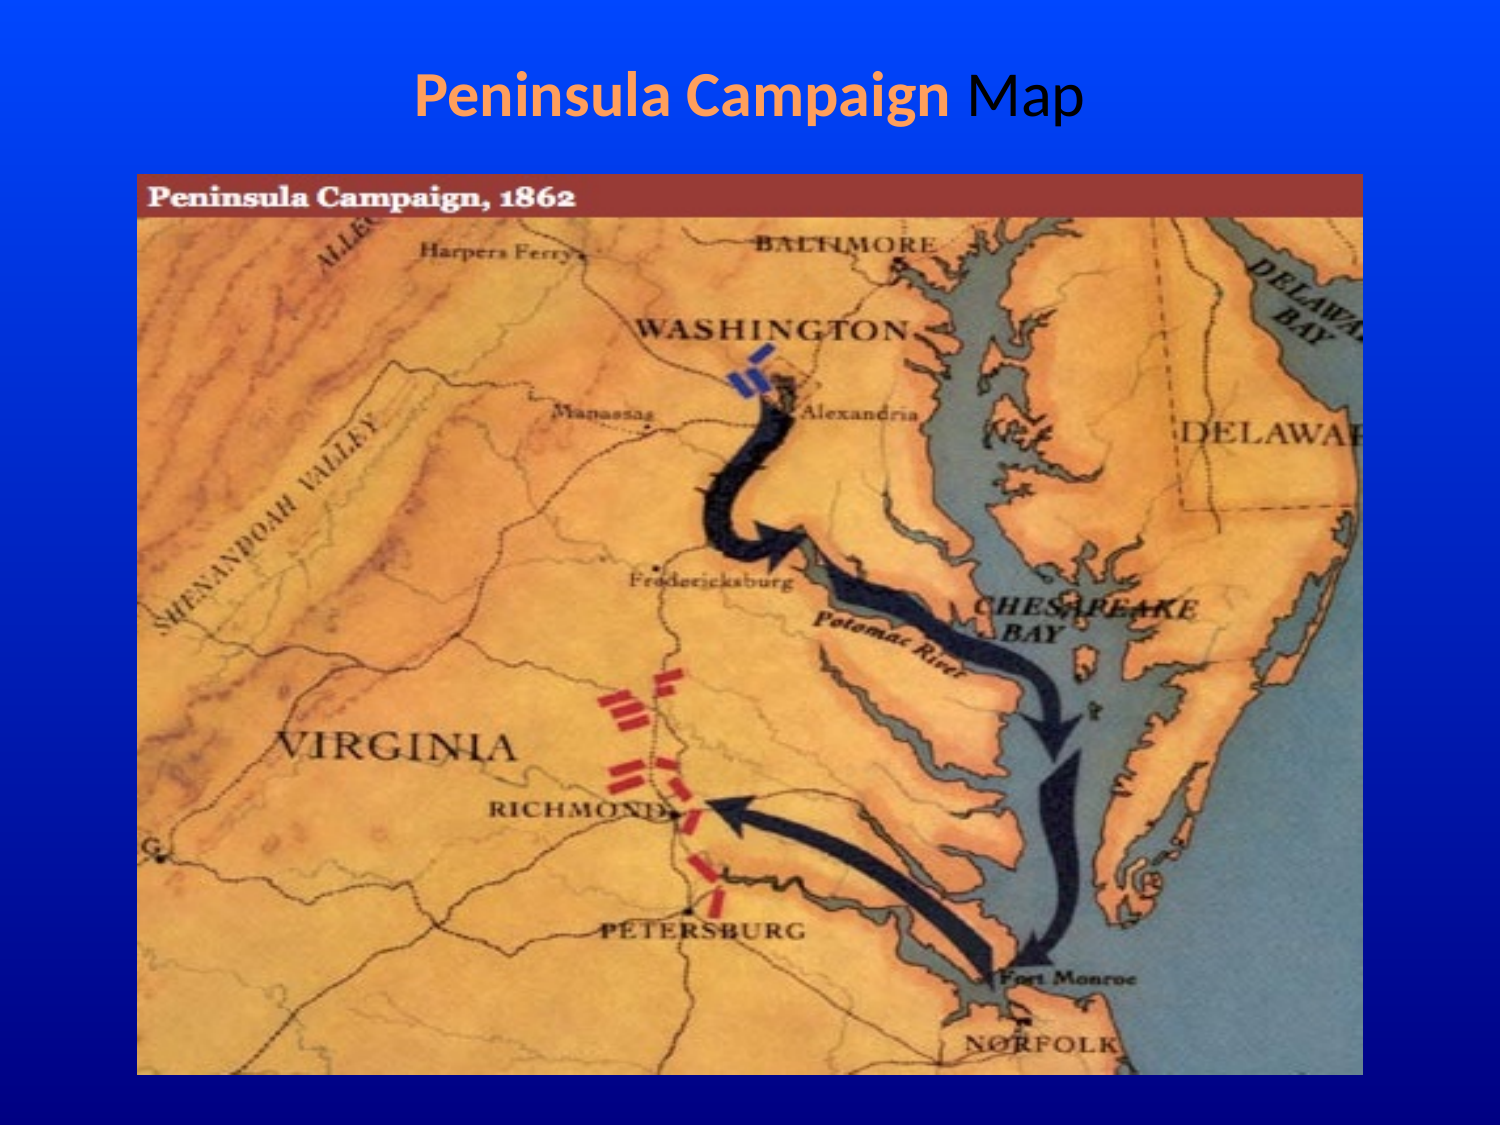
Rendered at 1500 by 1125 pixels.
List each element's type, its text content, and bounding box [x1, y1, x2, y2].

title Peninsula Campaign Map [75, 45, 1425, 138]
picture [137, 174, 1363, 1076]
